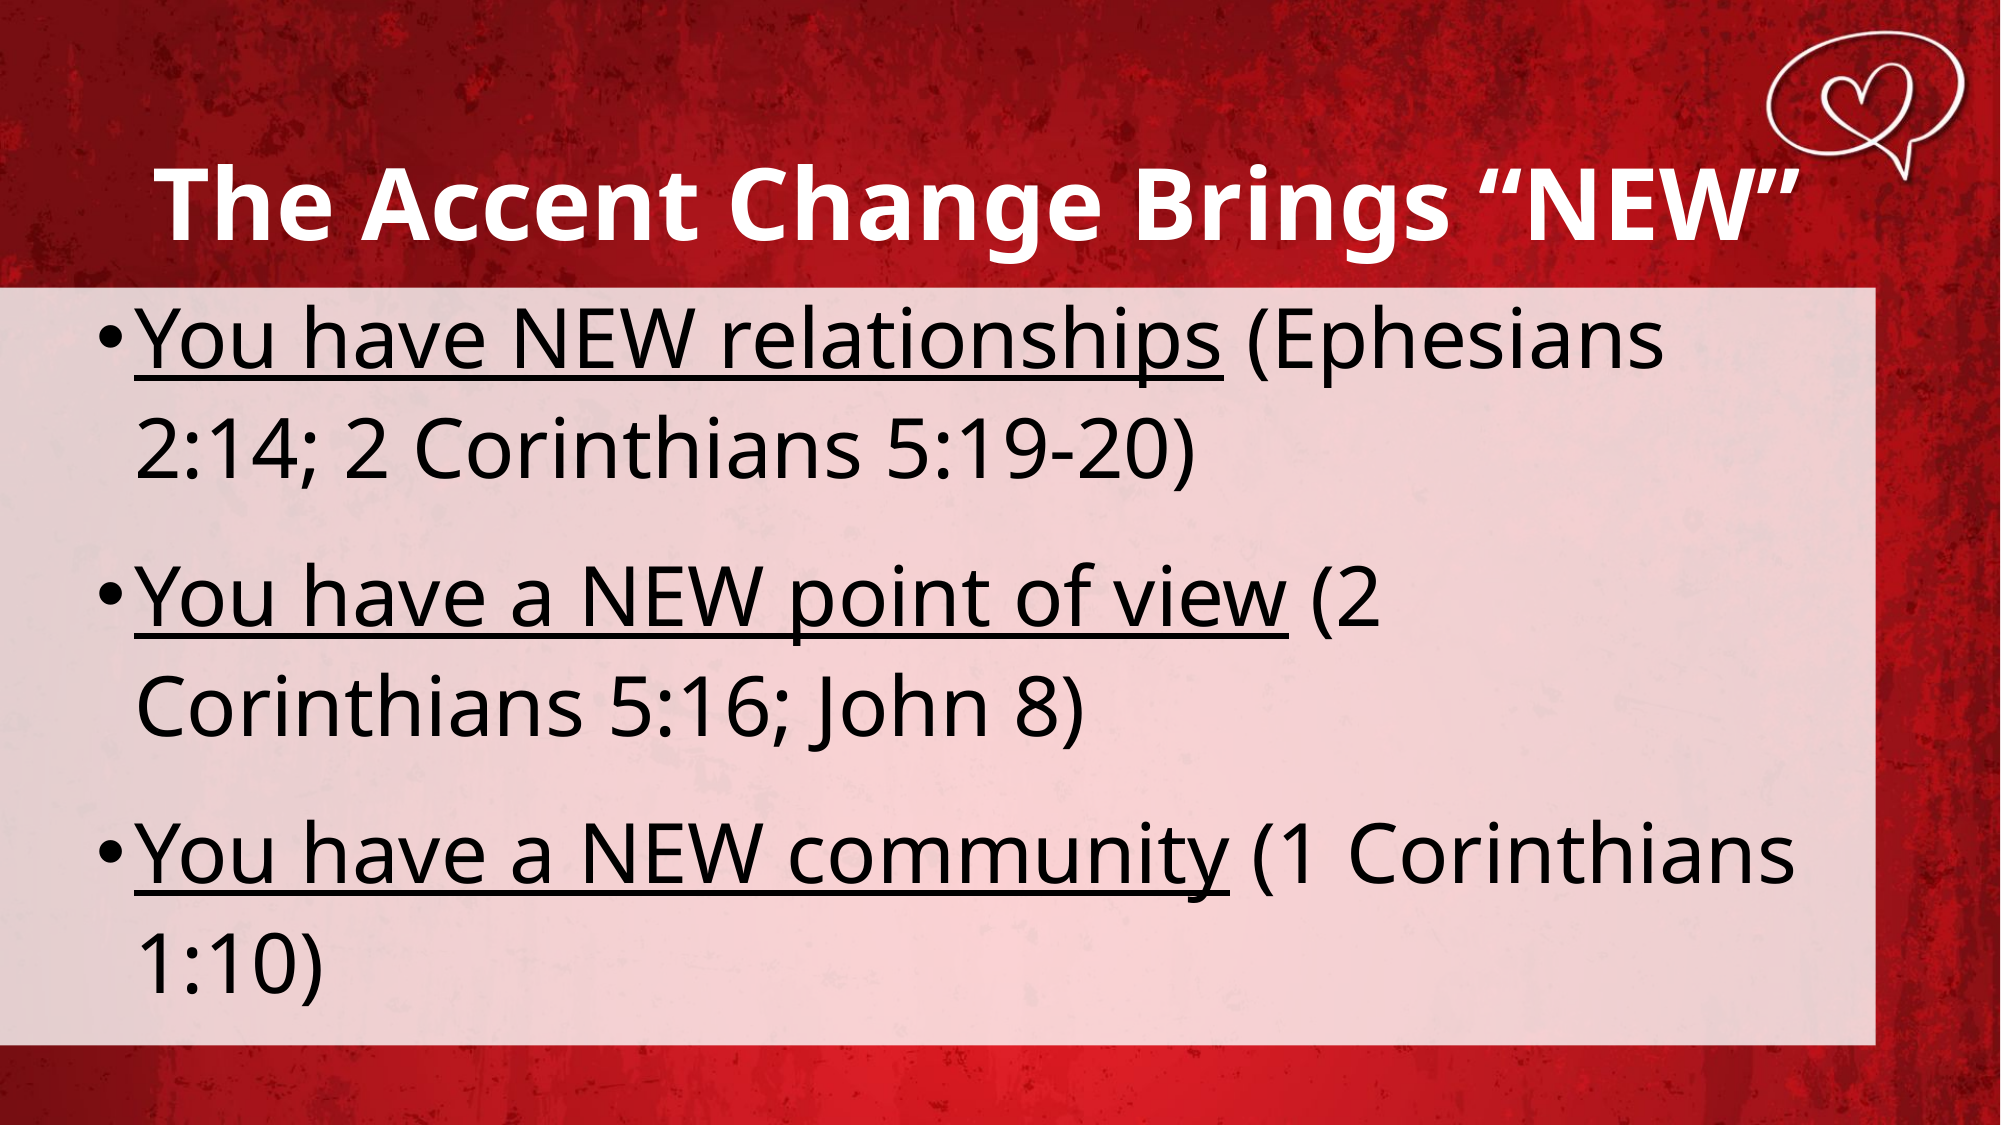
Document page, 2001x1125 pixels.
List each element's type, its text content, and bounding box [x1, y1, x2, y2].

picture [0, 0, 2001, 1125]
title The Accent Change Brings “NEW” [137, 59, 1863, 271]
list You have NEW relationships (Ephesians 2:14; 2 Corinthians 5:19-20) You have a NEW point of view (2 Corinthians 5:16; John 8) You have a NEW community (1 Corinthians 1:10) [81, 291, 1842, 995]
